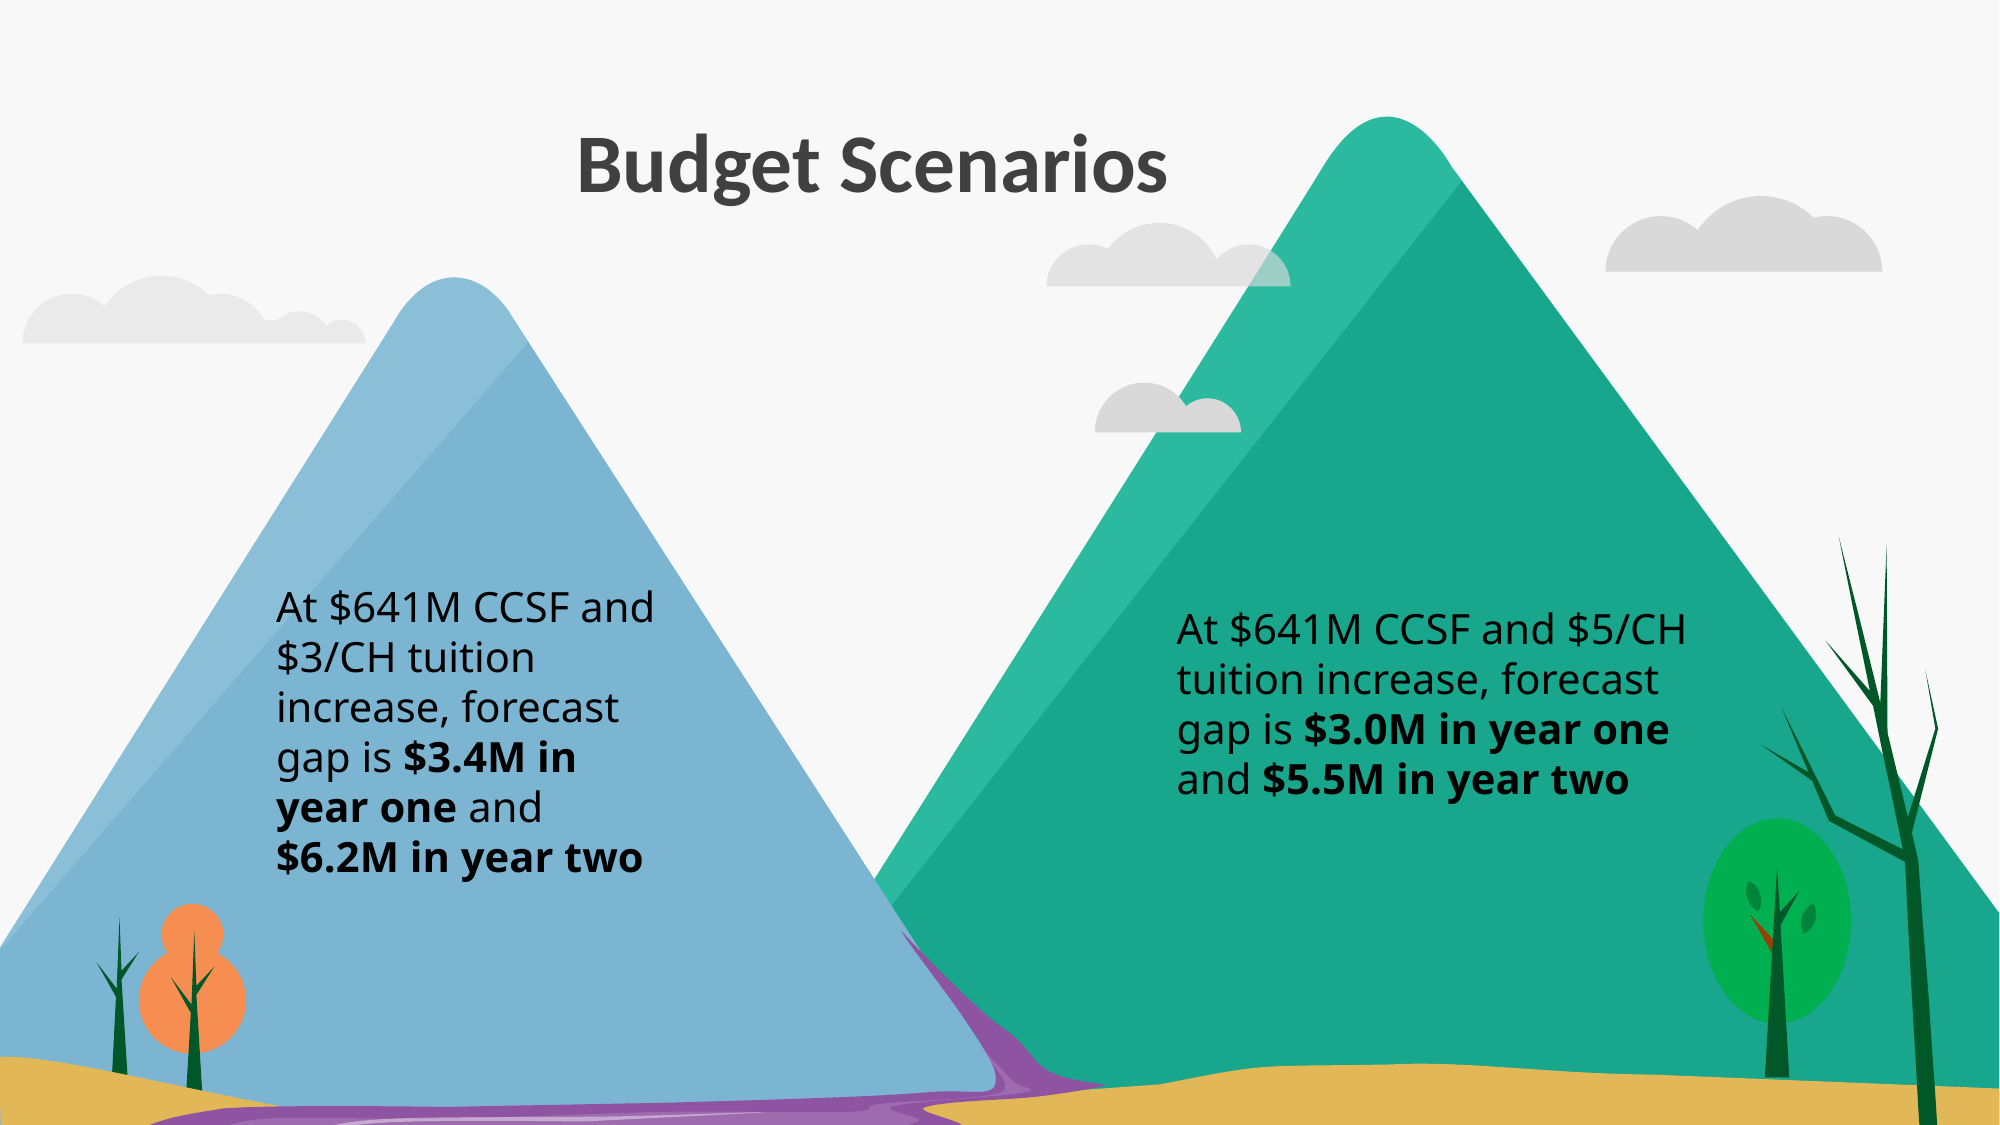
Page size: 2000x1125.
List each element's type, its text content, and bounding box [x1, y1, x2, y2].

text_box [1703, 818, 1852, 1078]
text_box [713, 54, 2000, 1125]
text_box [138, 903, 247, 1098]
title Budget Scenarios [0, 100, 708, 218]
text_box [0, 275, 1039, 1125]
